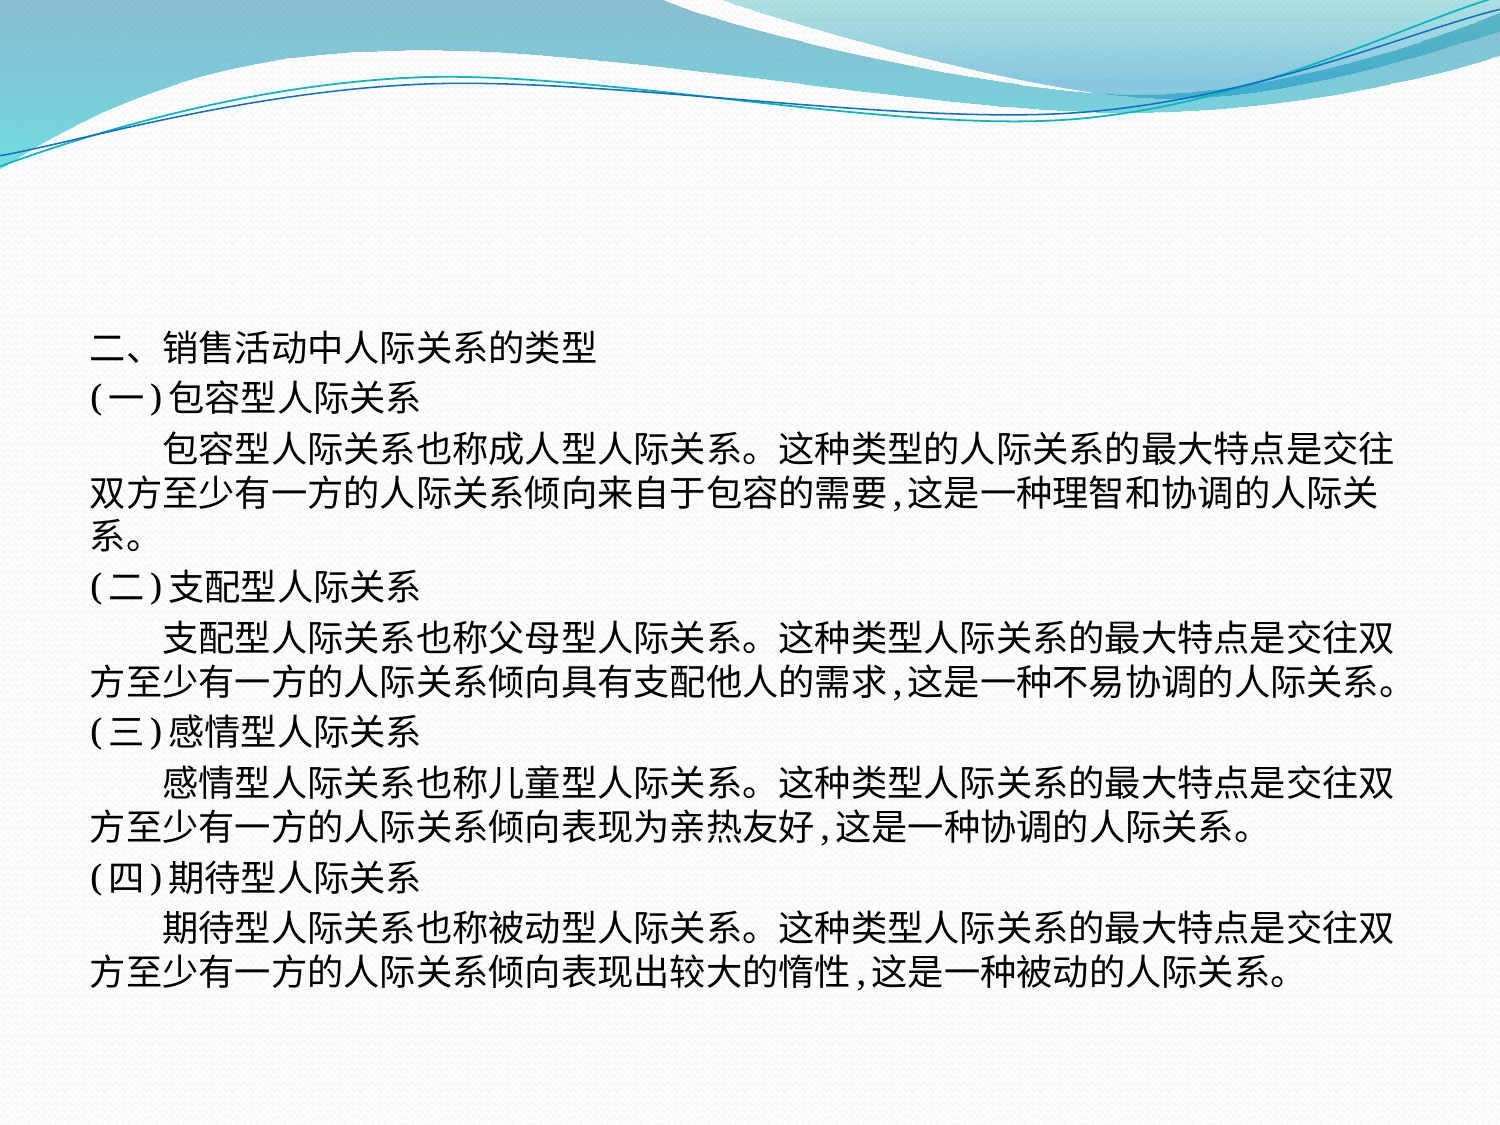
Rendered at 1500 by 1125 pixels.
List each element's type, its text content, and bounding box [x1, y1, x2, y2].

list 二、销售活动中人际关系的类型 (一)包容型人际关系 包容型人际关系也称成人型人际关系。这种类型的人际关系的最大特点是交往双方至少有一方的人际关系倾向来自于包容的需要,这是一种理智和协调的人际关系。 (二)支配型人际关系 支配型人际关系也称父母型人际关系。这种类型人际关系的最大特点是交往双方至少有一方的人际关系倾向具有支配他人的需求,这是一种不易协调的人际关系。 (三)感情型人际关系 感情型人际关系也称儿童型人际关系。这种类型人际关系的最大特点是交往双方至少有一方的人际关系倾向表现为亲热友好,这是一种协调的人际关系。 (四)期待型人际关系 期待型人际关系也称被动型人际关系。这种类型人际关系的最大特点是交往双方至少有一方的人际关系倾向表现出较大的惰性,这是一种被动的人际关系。 [75, 317, 1425, 1038]
